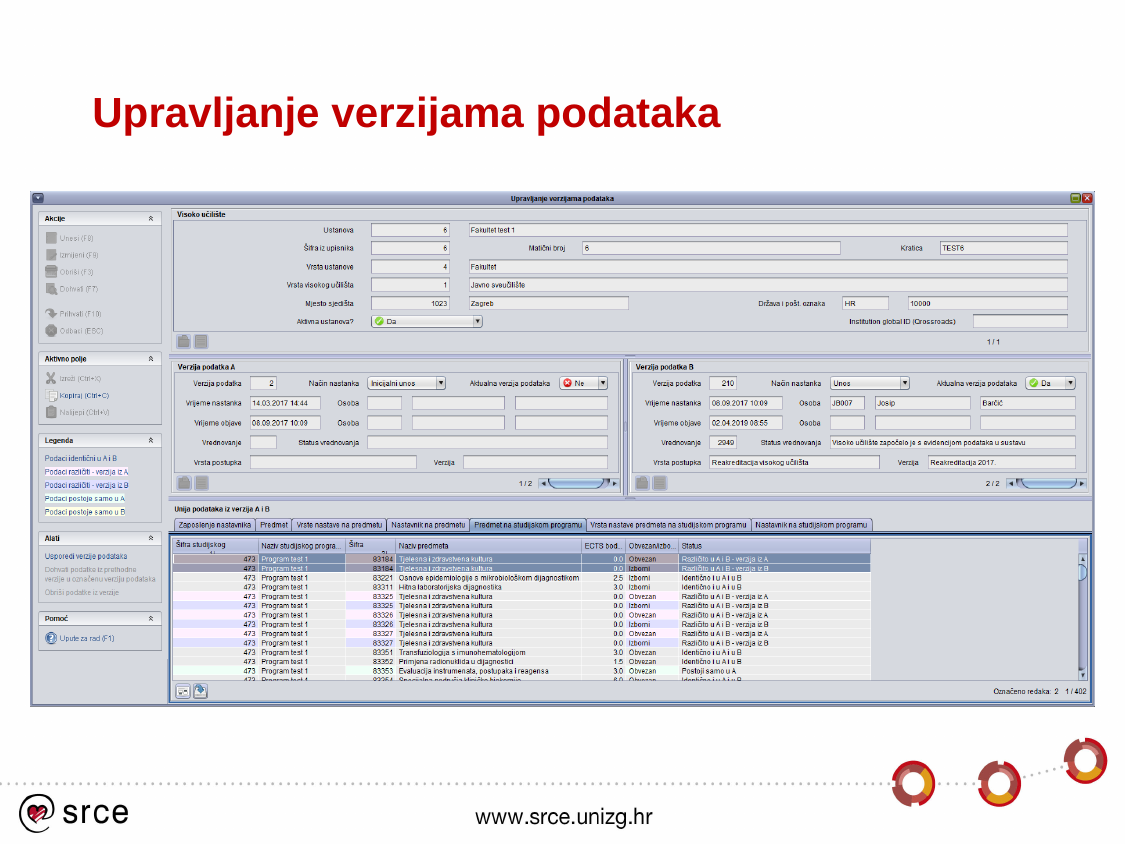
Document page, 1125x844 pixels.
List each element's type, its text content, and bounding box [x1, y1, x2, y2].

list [30, 191, 1095, 707]
title Upravljanje verzijama podataka [77, 63, 1048, 165]
picture [0, 0, 1125, 844]
